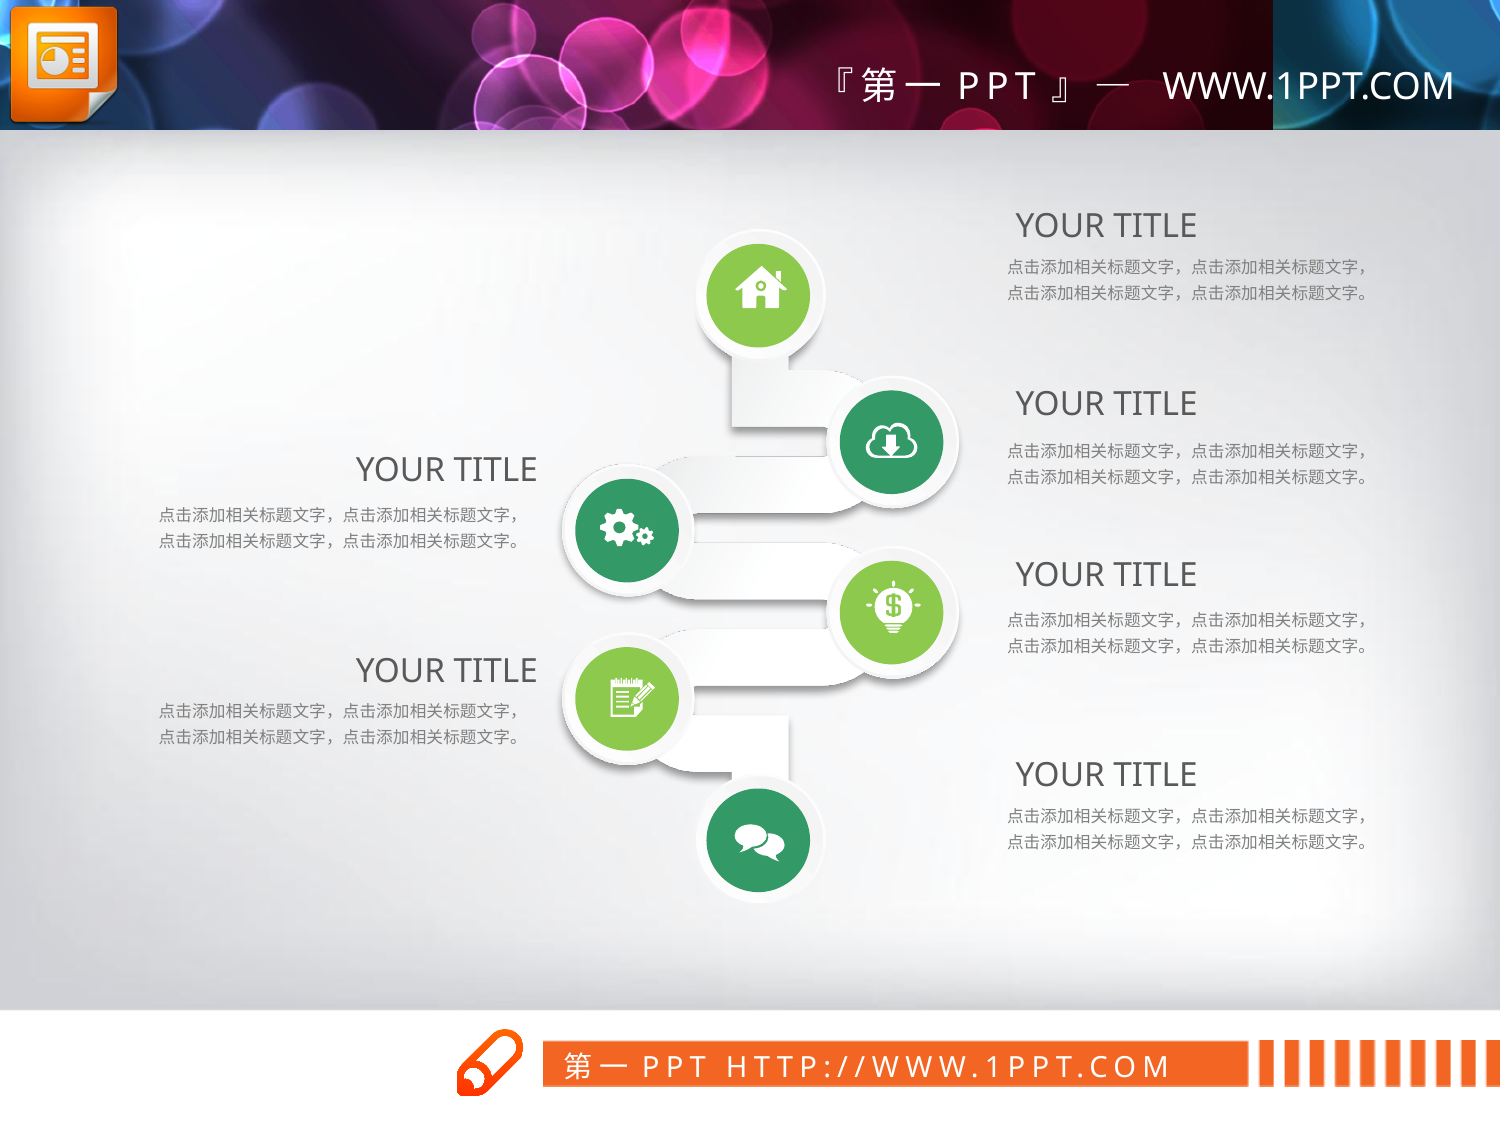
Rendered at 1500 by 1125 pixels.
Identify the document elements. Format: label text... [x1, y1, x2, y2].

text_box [610, 677, 656, 717]
text_box 点击添加相关标题文字，点击添加相关标题文字，点击添加相关标题文字，点击添加相关标题文字。 [1016, 596, 1400, 664]
text_box YOUR TITLE [1016, 544, 1214, 596]
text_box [826, 375, 960, 509]
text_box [693, 228, 827, 362]
text_box YOUR TITLE [1016, 374, 1214, 427]
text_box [826, 545, 960, 679]
text_box YOUR TITLE [340, 440, 502, 491]
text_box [693, 773, 827, 907]
text_box YOUR TITLE [999, 196, 1214, 243]
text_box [734, 265, 788, 309]
text_box 点击添加相关标题文字，点击添加相关标题文字，点击添加相关标题文字，点击添加相关标题文字。 [139, 491, 502, 559]
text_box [561, 631, 695, 765]
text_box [734, 824, 785, 862]
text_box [865, 580, 922, 633]
text_box YOUR TITLE [1016, 744, 1214, 792]
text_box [599, 508, 655, 547]
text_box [561, 463, 695, 597]
text_box 点击添加相关标题文字，点击添加相关标题文字，点击添加相关标题文字，点击添加相关标题文字。 [139, 687, 502, 755]
text_box 点击添加相关标题文字，点击添加相关标题文字，点击添加相关标题文字，点击添加相关标题文字。 [1016, 792, 1400, 860]
text_box 点击添加相关标题文字，点击添加相关标题文字，点击添加相关标题文字，点击添加相关标题文字。 [1016, 243, 1400, 311]
picture [0, 0, 1500, 1012]
picture [543, 1040, 1500, 1087]
text_box 点击添加相关标题文字，点击添加相关标题文字，点击添加相关标题文字，点击添加相关标题文字。 [1016, 427, 1400, 495]
text_box YOUR TITLE [340, 641, 502, 687]
